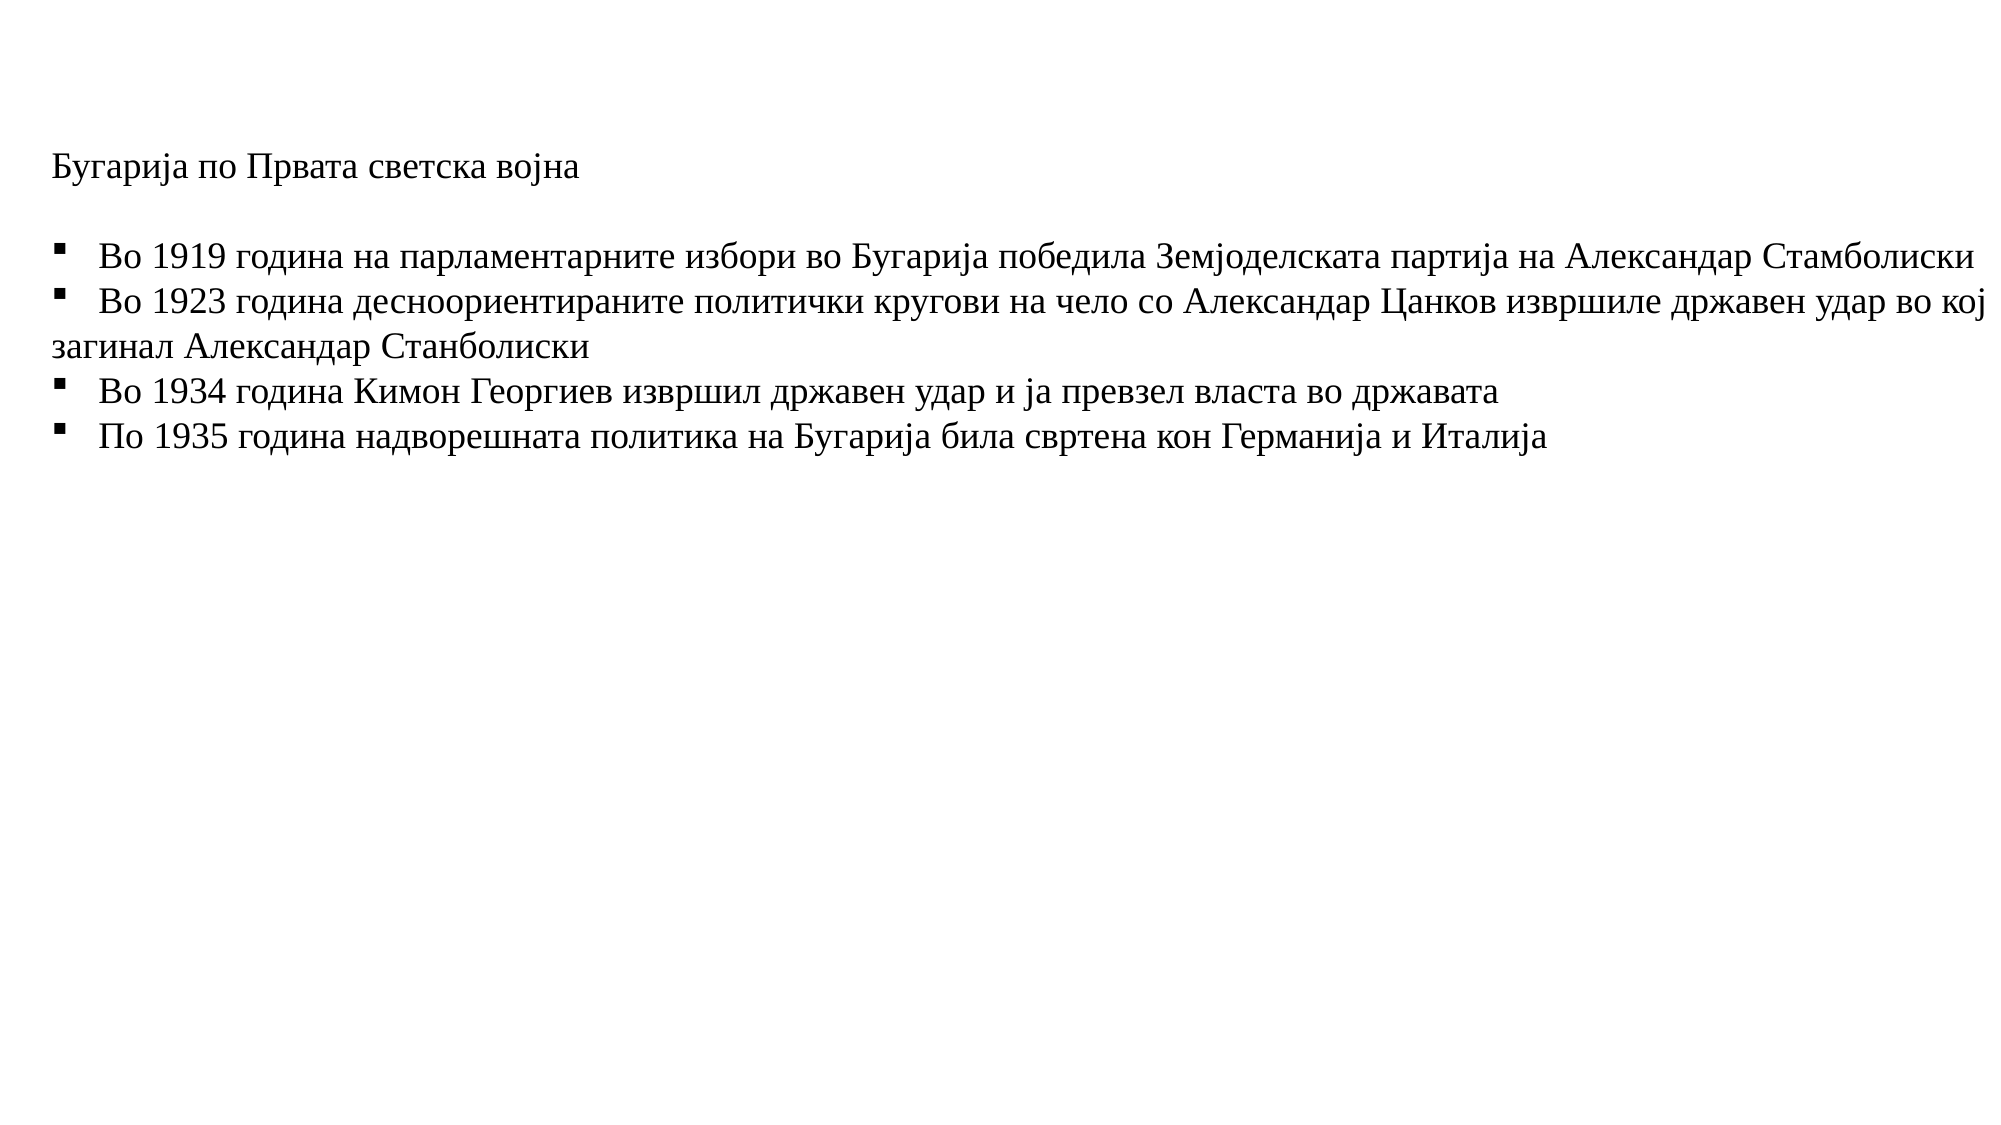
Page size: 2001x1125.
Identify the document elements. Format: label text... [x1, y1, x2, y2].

text_box Бугарија по Првата светска војна Во 1919 година на парламентарните избори во Бугарија победила Земјоделската партија на Александар Стамболиски Во 1923 година десноориентираните политички кругови на чело со Александар Цанков извршиле државен удар во кој загинал Александар Станболиски Во 1934 година Кимон Георгиев извршил државен удар и ја превзел власта во државата По 1935 година надворешната политика на Бугарија била свртена кон Германија и Италија [36, 133, 2000, 553]
